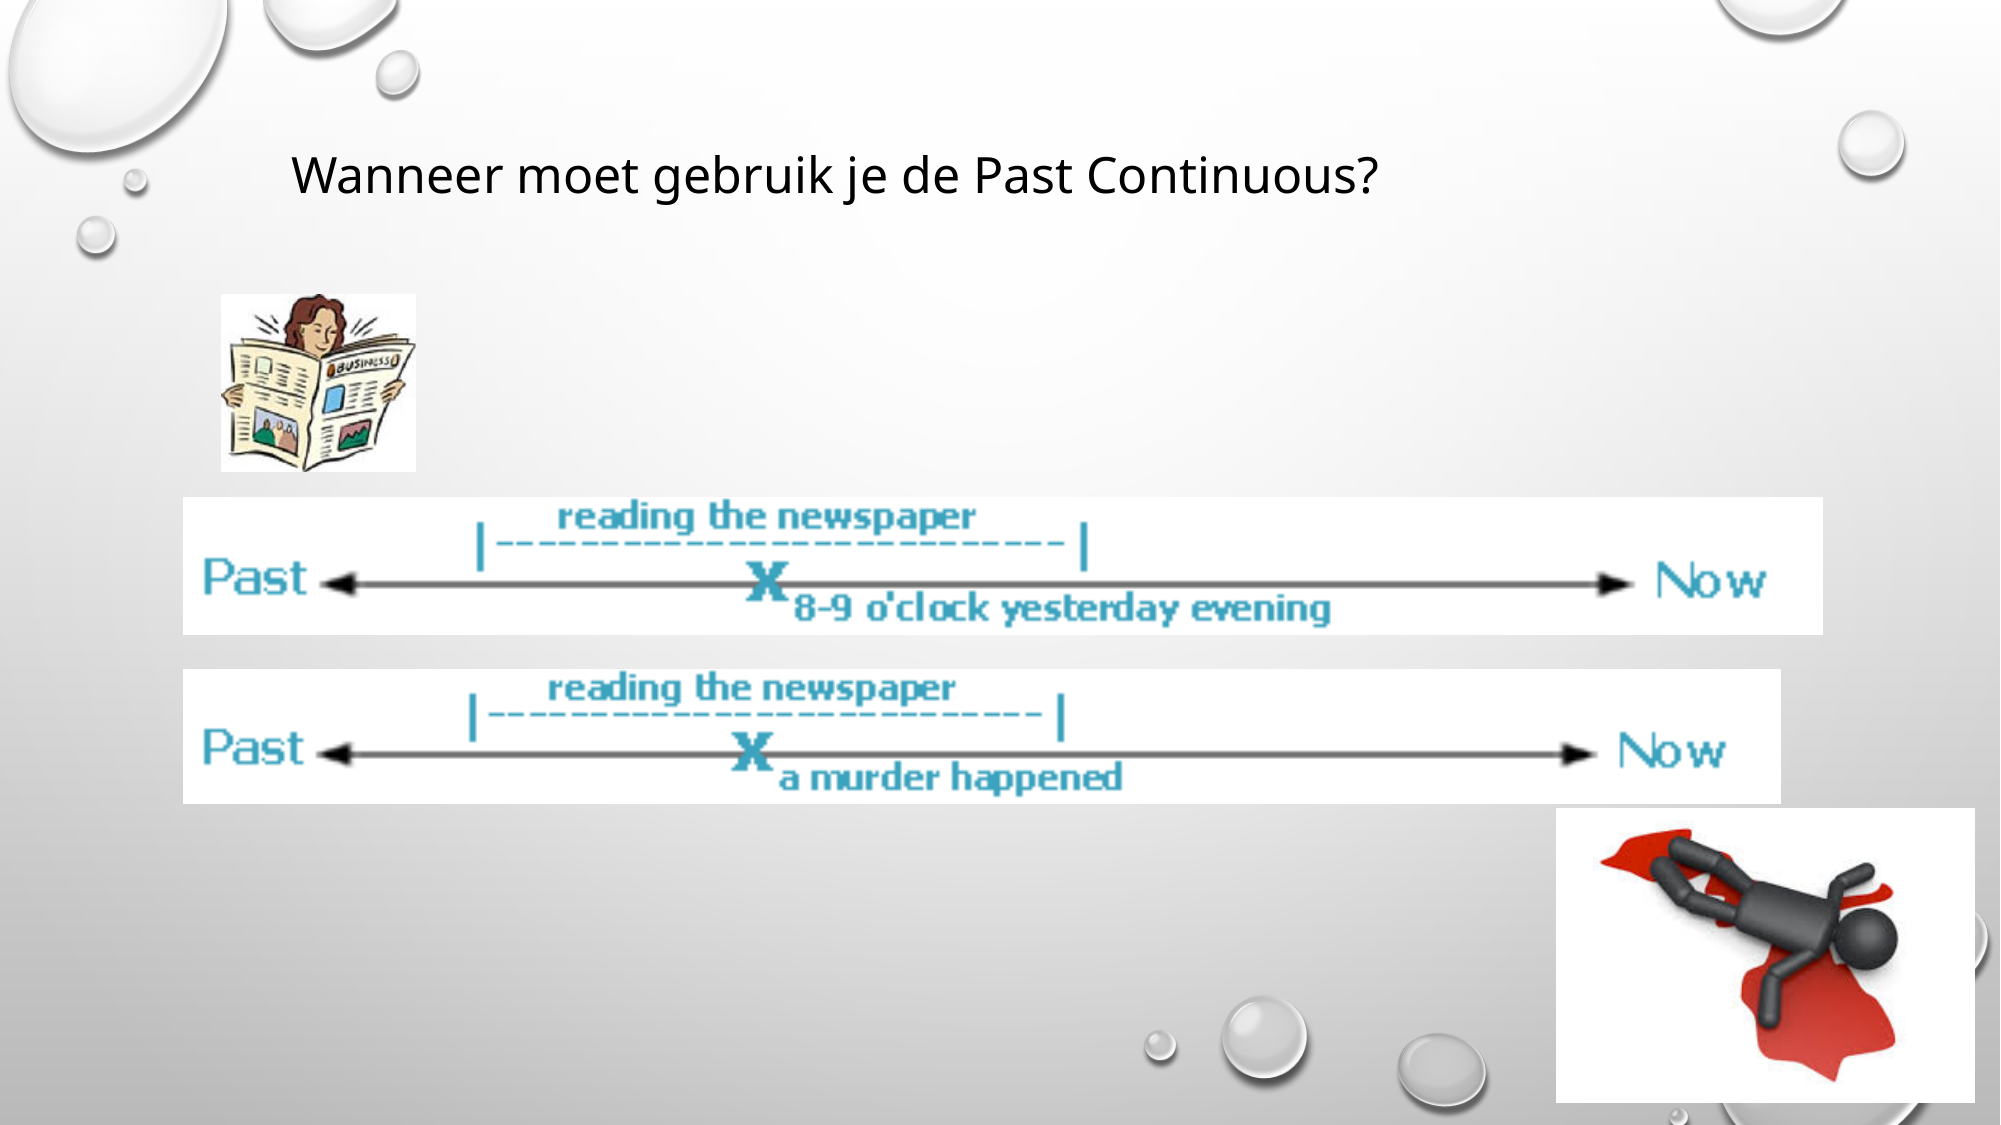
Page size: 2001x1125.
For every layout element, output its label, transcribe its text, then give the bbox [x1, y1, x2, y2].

text_box Wanneer moet gebruik je de Past Continuous? [276, 135, 1414, 211]
picture [0, 0, 2000, 1125]
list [182, 496, 1823, 636]
